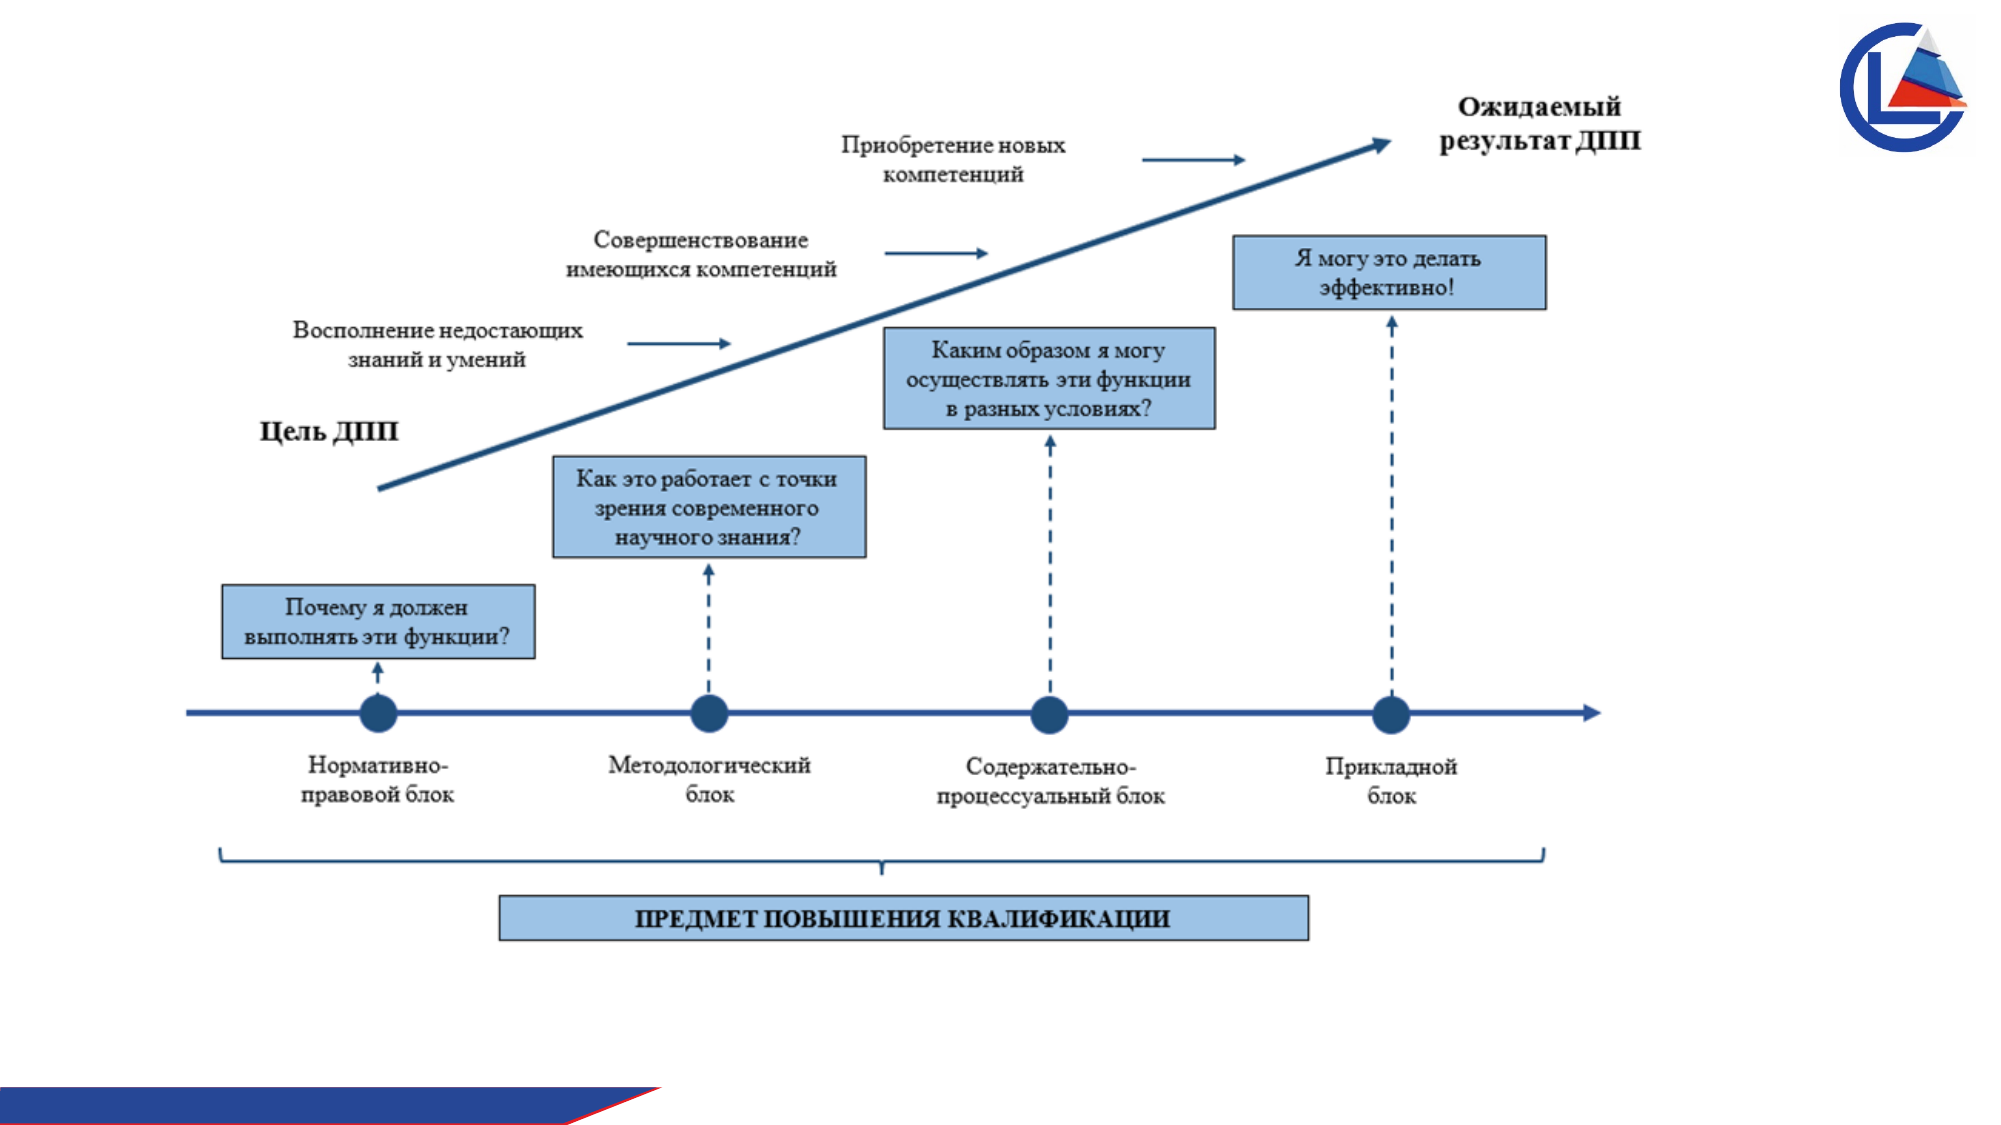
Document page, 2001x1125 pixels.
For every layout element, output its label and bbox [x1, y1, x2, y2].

picture [162, 70, 1662, 952]
picture [1839, 14, 1976, 157]
